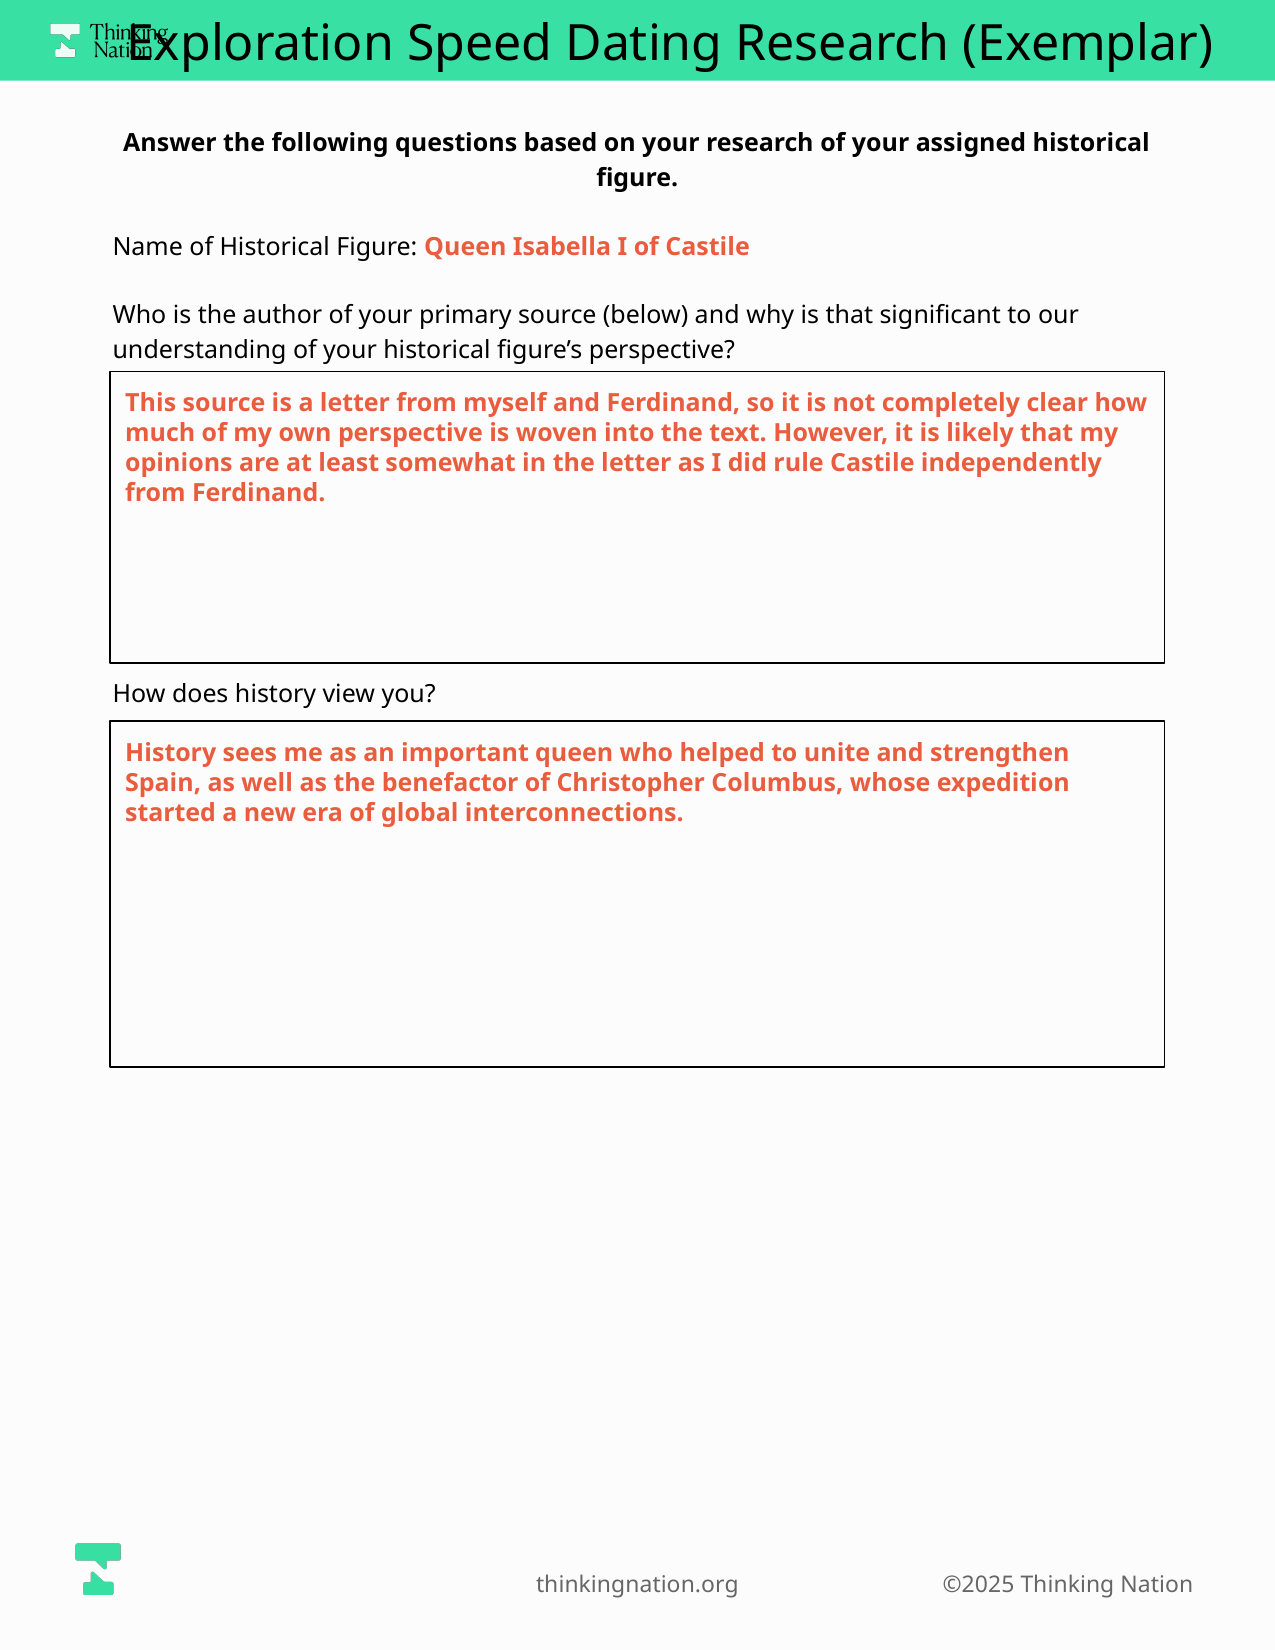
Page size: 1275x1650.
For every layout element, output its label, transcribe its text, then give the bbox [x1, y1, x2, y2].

text_box Exploration Speed Dating Research (Exemplar) [0, 0, 1275, 81]
picture [36, 12, 172, 69]
text_box History sees me as an important queen who helped to unite and strengthen Spain, as well as the benefactor of Christopher Columbus, whose expedition started a new era of global interconnections. [110, 721, 1165, 1068]
text_box Answer the following questions based on your research of your assigned historical figure. Name of Historical Figure: Queen Isabella I of Castile Who is the author of your primary source (below) and why is that significant to our understanding of your historical figure’s perspective? How does history view you? [97, 107, 1178, 1650]
text_box This source is a letter from myself and Ferdinand, so it is not completely clear how much of my own perspective is woven into the text. However, it is likely that my opinions are at least somewhat in the letter as I did rule Castile independently from Ferdinand. [110, 371, 1165, 664]
text_box ©2025 Thinking Nation [1178, 1553, 1210, 1605]
picture [62, 1533, 134, 1605]
